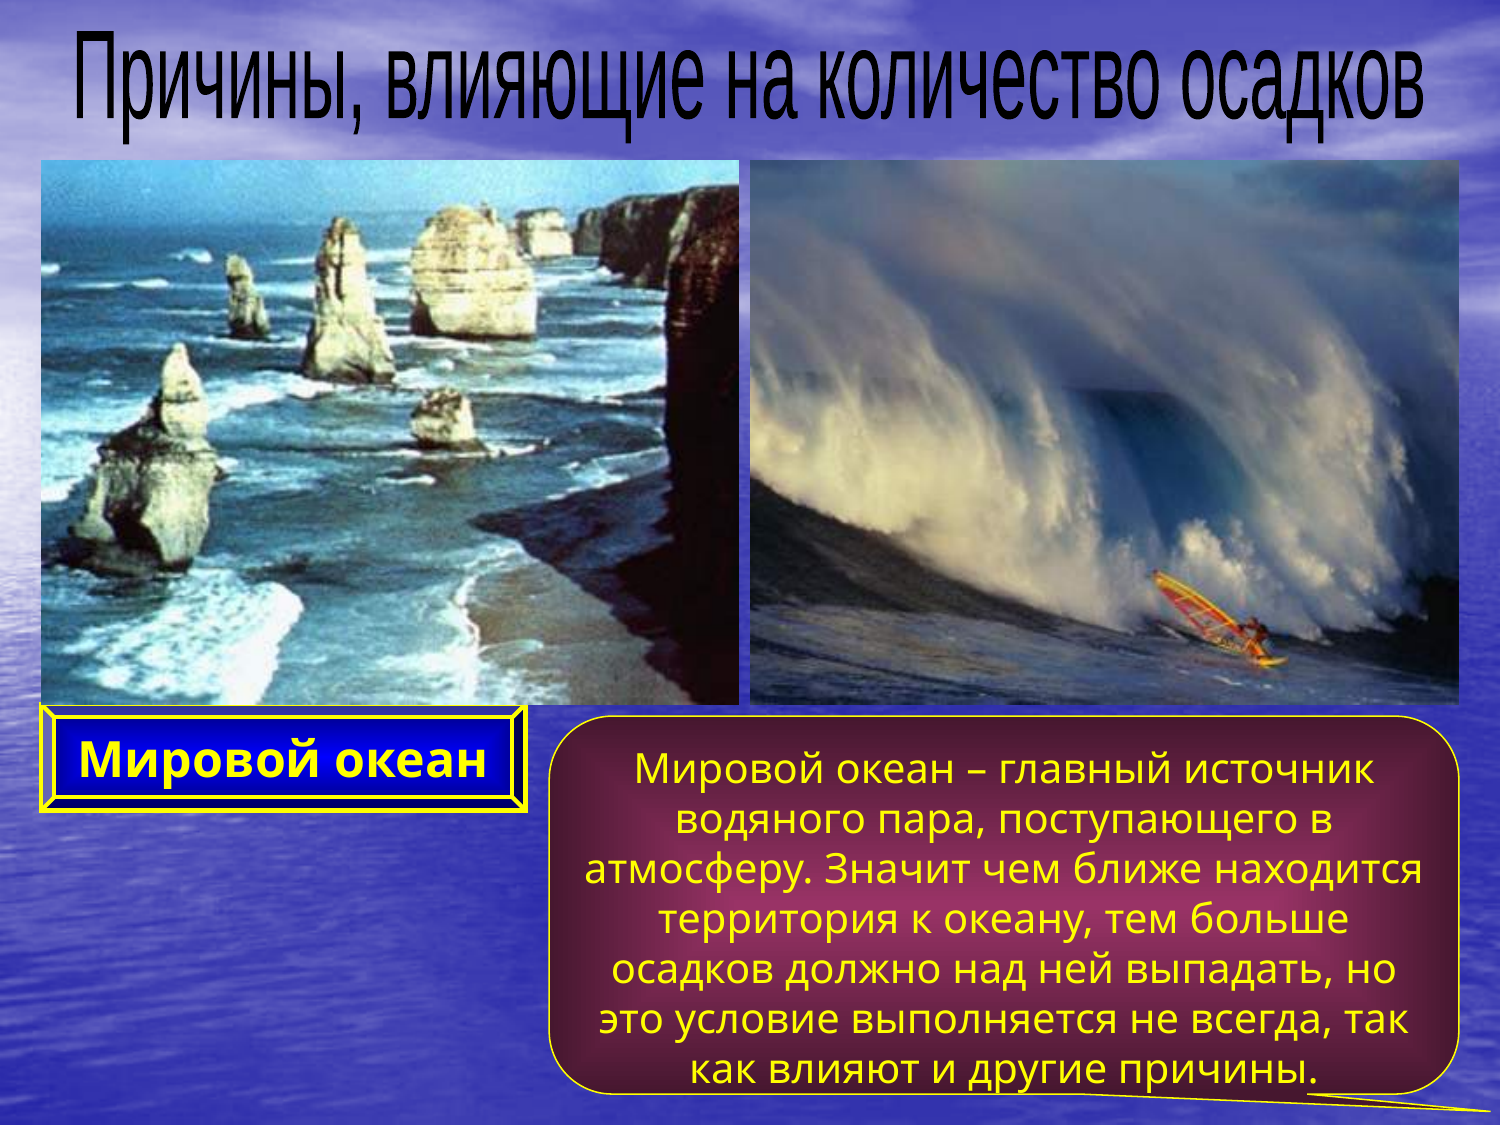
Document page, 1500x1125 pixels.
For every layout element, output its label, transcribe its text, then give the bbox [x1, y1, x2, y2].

picture [40, 160, 739, 705]
text_box Мировой океан – главный источник водяного пара, поступающего в атмосферу. Значит чем ближе находится территория к океану, тем больше осадков должно над ней выпадать, но это условие выполняется не всегда, так как влияют и другие причины. [549, 716, 1491, 1112]
picture [749, 160, 1460, 705]
text_box Мировой океан [41, 712, 526, 811]
